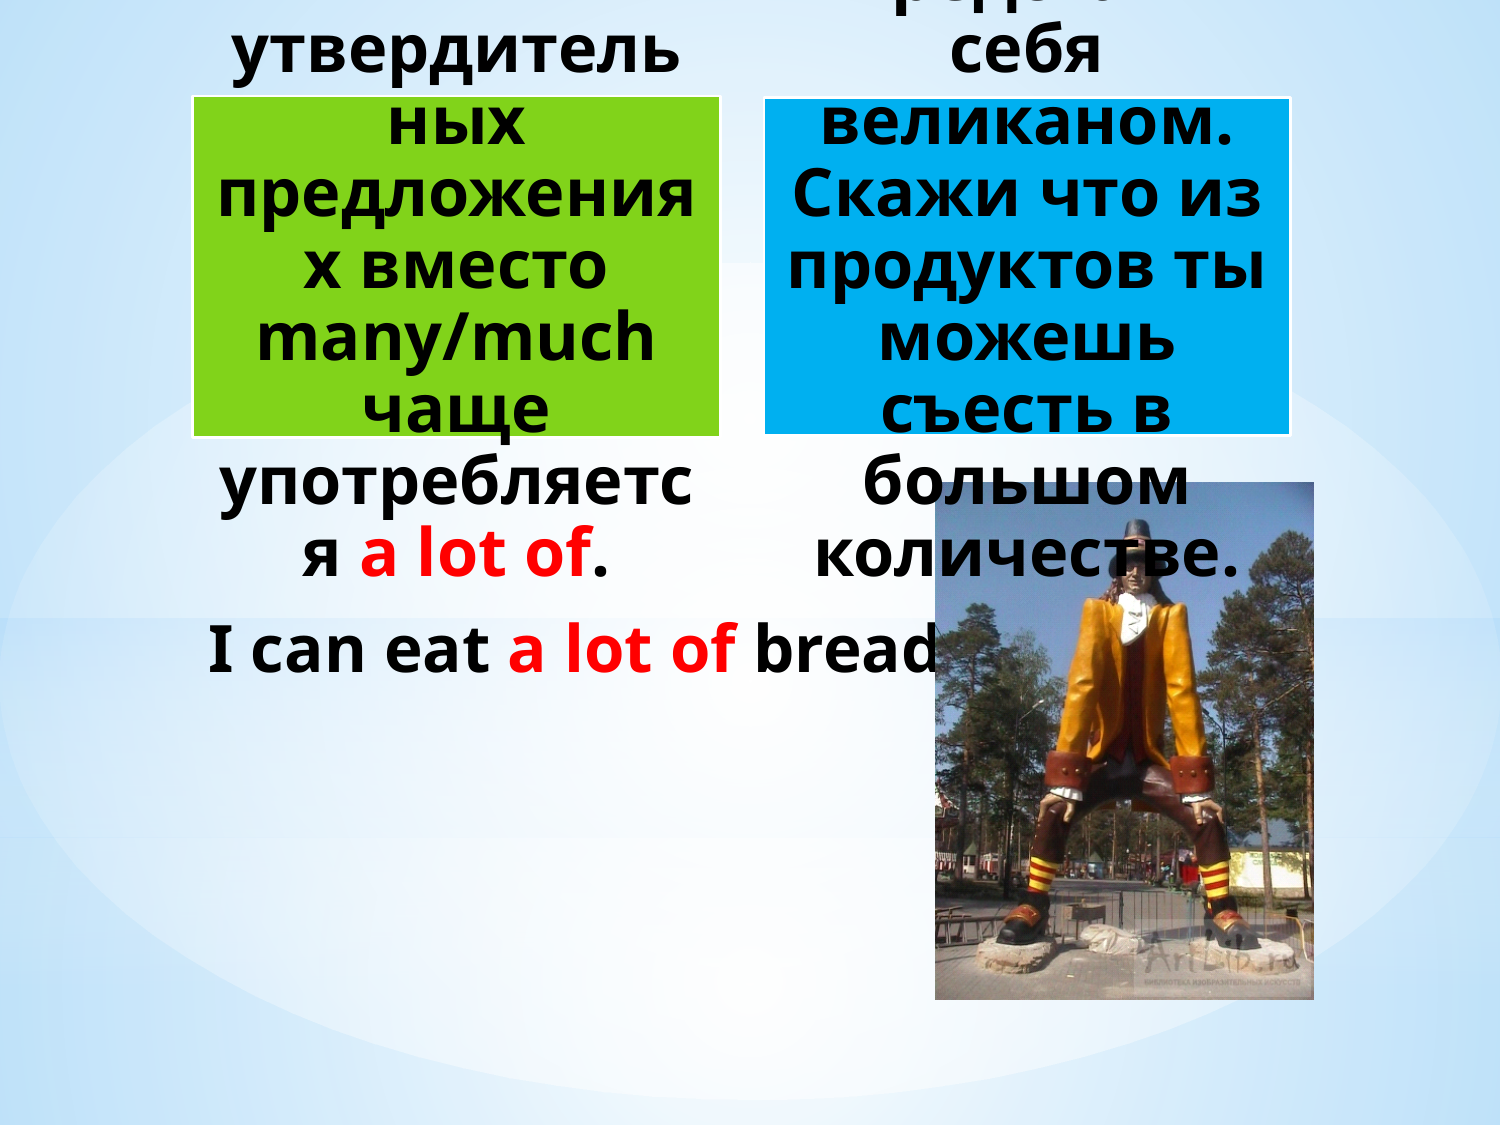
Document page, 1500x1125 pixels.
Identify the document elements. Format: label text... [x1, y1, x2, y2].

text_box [192, 21, 1291, 512]
text_box I can eat a lot of bread. [197, 601, 929, 691]
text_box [935, 482, 1338, 1050]
